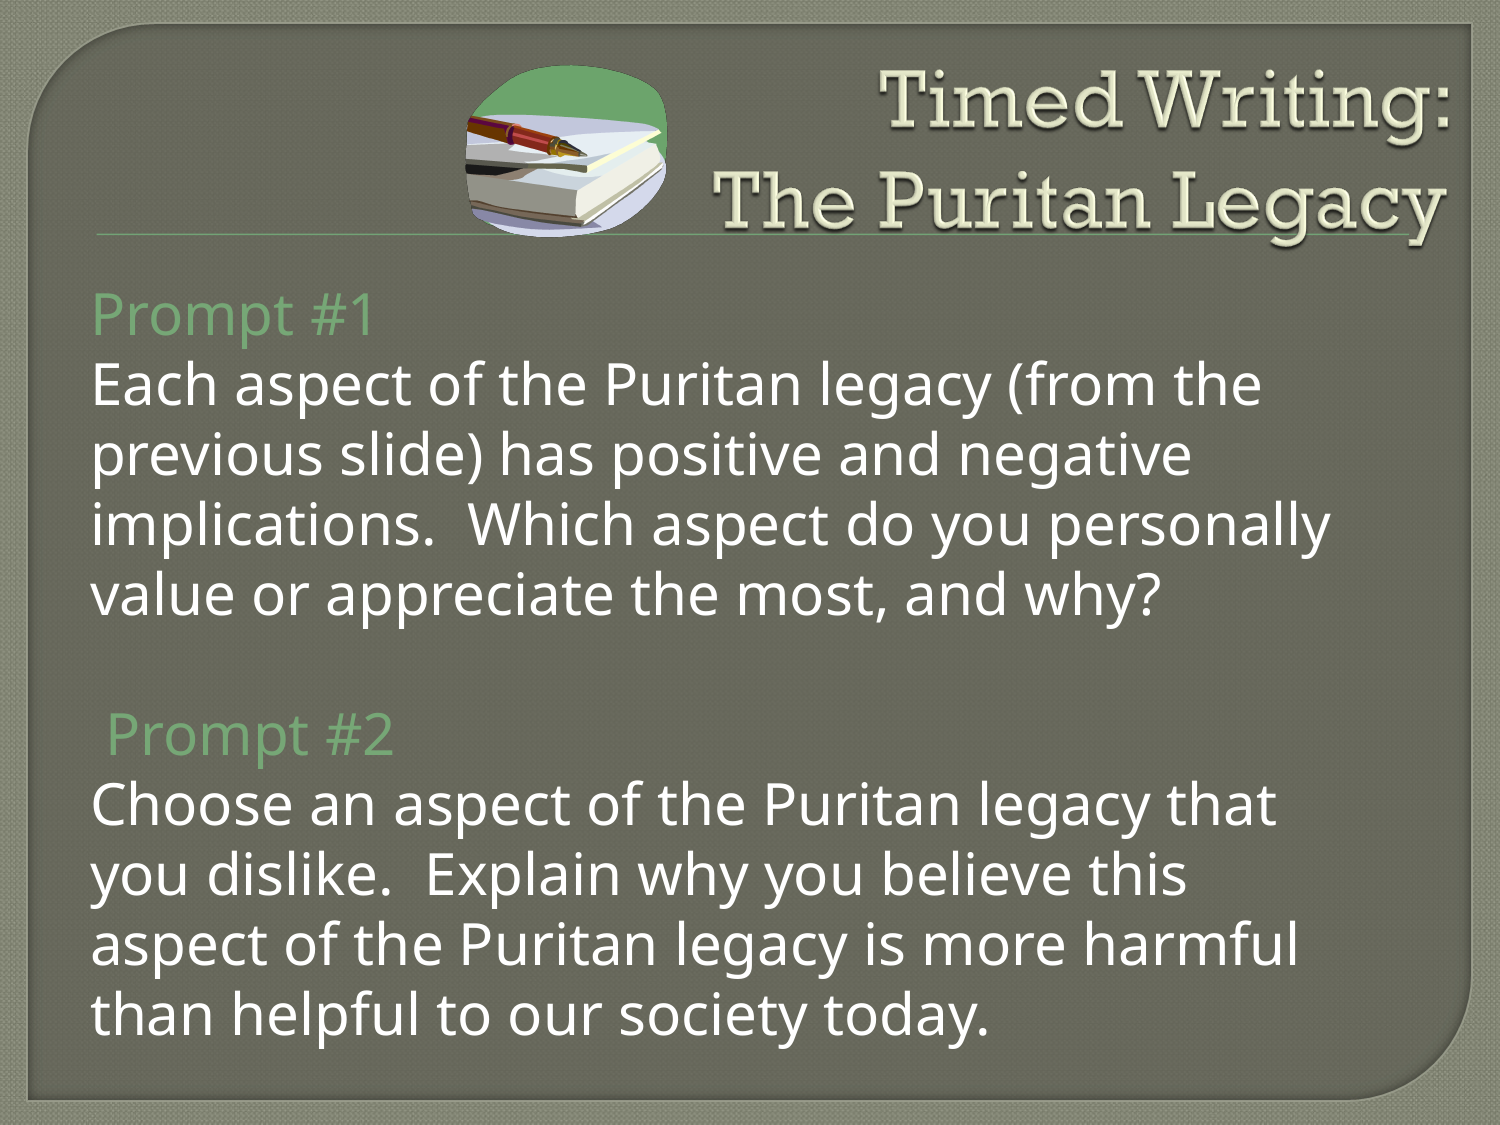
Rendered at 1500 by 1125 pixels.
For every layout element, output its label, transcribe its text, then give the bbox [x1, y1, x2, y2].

picture [0, 0, 1500, 1125]
list Prompt #1 Each aspect of the Puritan legacy (from the previous slide) has positive and negative implications. Which aspect do you personally value or appreciate the most, and why? Prompt #2 Choose an aspect of the Puritan legacy that you dislike. Explain why you believe this aspect of the Puritan legacy is more harmful than helpful to our society today. [75, 270, 1425, 1075]
